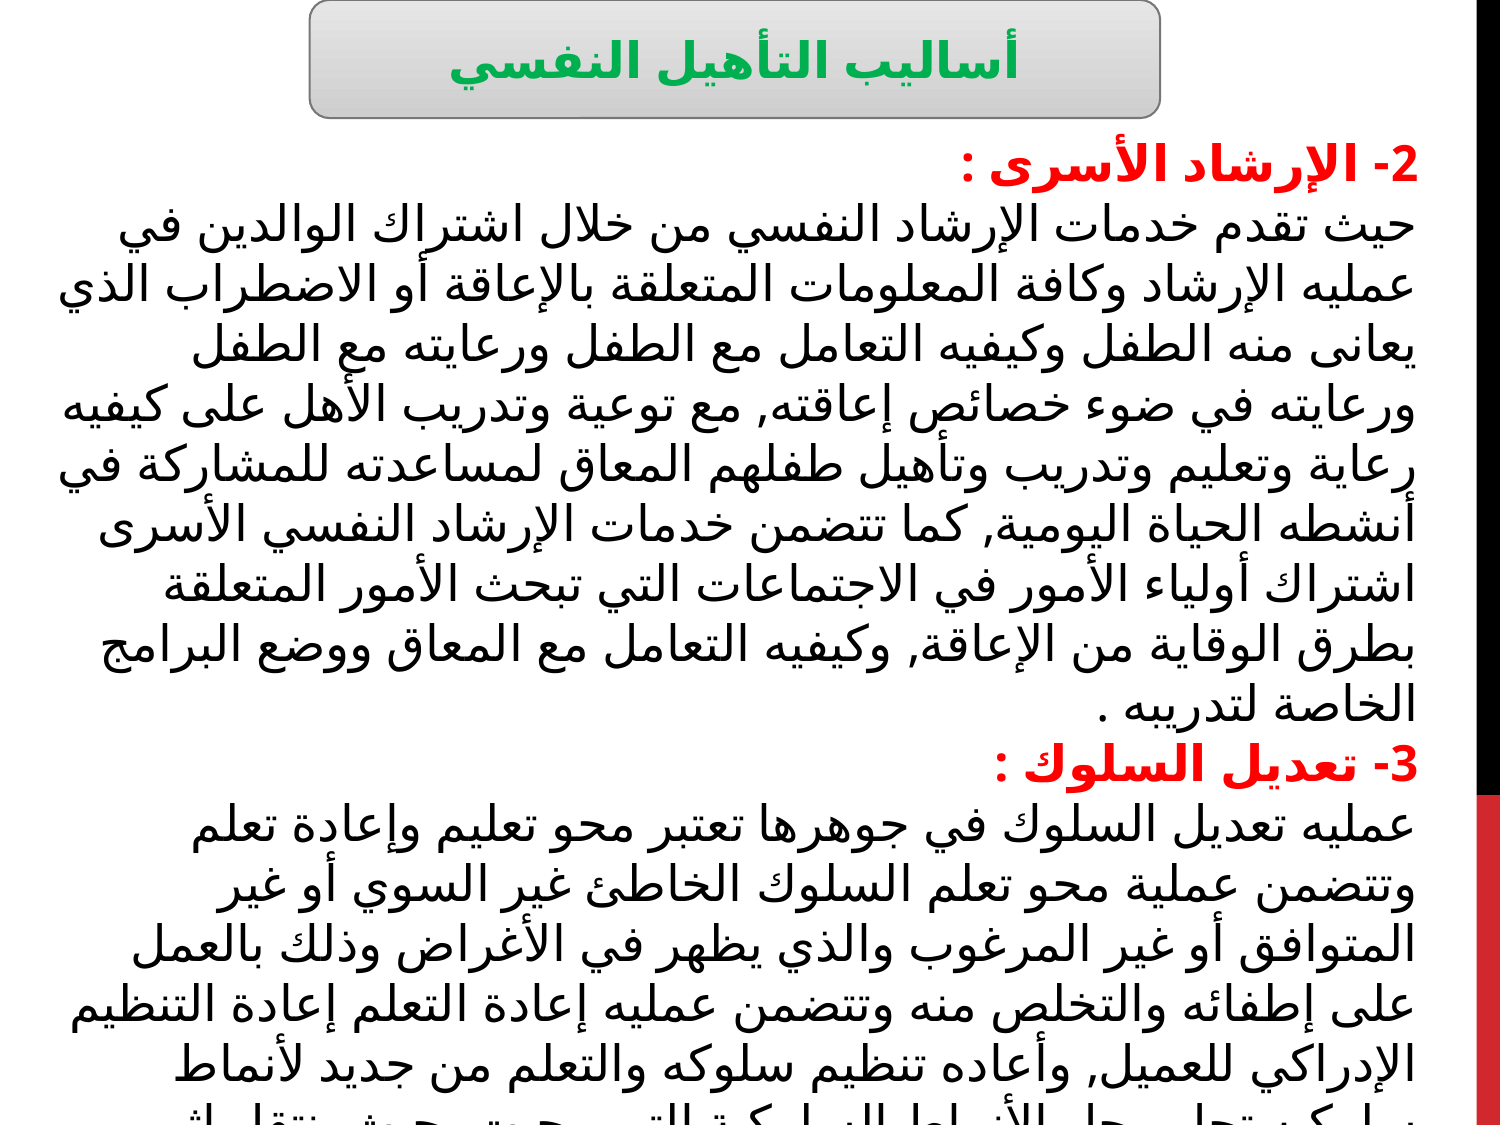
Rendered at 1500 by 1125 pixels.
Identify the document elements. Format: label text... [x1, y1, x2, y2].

text_box 2- الإرشاد الأسرى : حيث تقدم خدمات الإرشاد النفسي من خلال اشتراك الوالدين في عمليه الإرشاد وكافة المعلومات المتعلقة بالإعاقة أو الاضطراب الذي يعانى منه الطفل وكيفيه التعامل مع الطفل ورعايته مع الطفل ورعايته في ضوء خصائص إعاقته, مع توعية وتدريب الأهل على كيفيه رعاية وتعليم وتدريب وتأهيل طفلهم المعاق لمساعدته للمشاركة في أنشطه الحياة اليومية, كما تتضمن خدمات الإرشاد النفسي الأسرى اشتراك أولياء الأمور في الاجتماعات التي تبحث الأمور المتعلقة بطرق الوقاية من الإعاقة, وكيفيه التعامل مع المعاق ووضع البرامج الخاصة لتدريبه . 3- تعديل السلوك : عمليه تعديل السلوك في جوهرها تعتبر محو تعليم وإعادة تعلم وتتضمن عملية محو تعلم السلوك الخاطئ غير السوي أو غير المتوافق أو غير المرغوب والذي يظهر في الأغراض وذلك بالعمل على إطفائه والتخلص منه وتتضمن عمليه إعادة التعلم إعادة التنظيم الإدراكي للعميل, وأعاده تنظيم سلوكه والتعلم من جديد لأنماط سلوكيه تحل محل الأنماط السلوكية التي محيت بحيث ينتقل اثر التعليم والتدريب الجديد من الموقف الإرشادي إلى موقف الحياة اليومية . [27, 124, 1434, 1125]
text_box [308, 0, 1162, 120]
text_box أساليب التأهيل النفسي [351, 21, 1119, 96]
